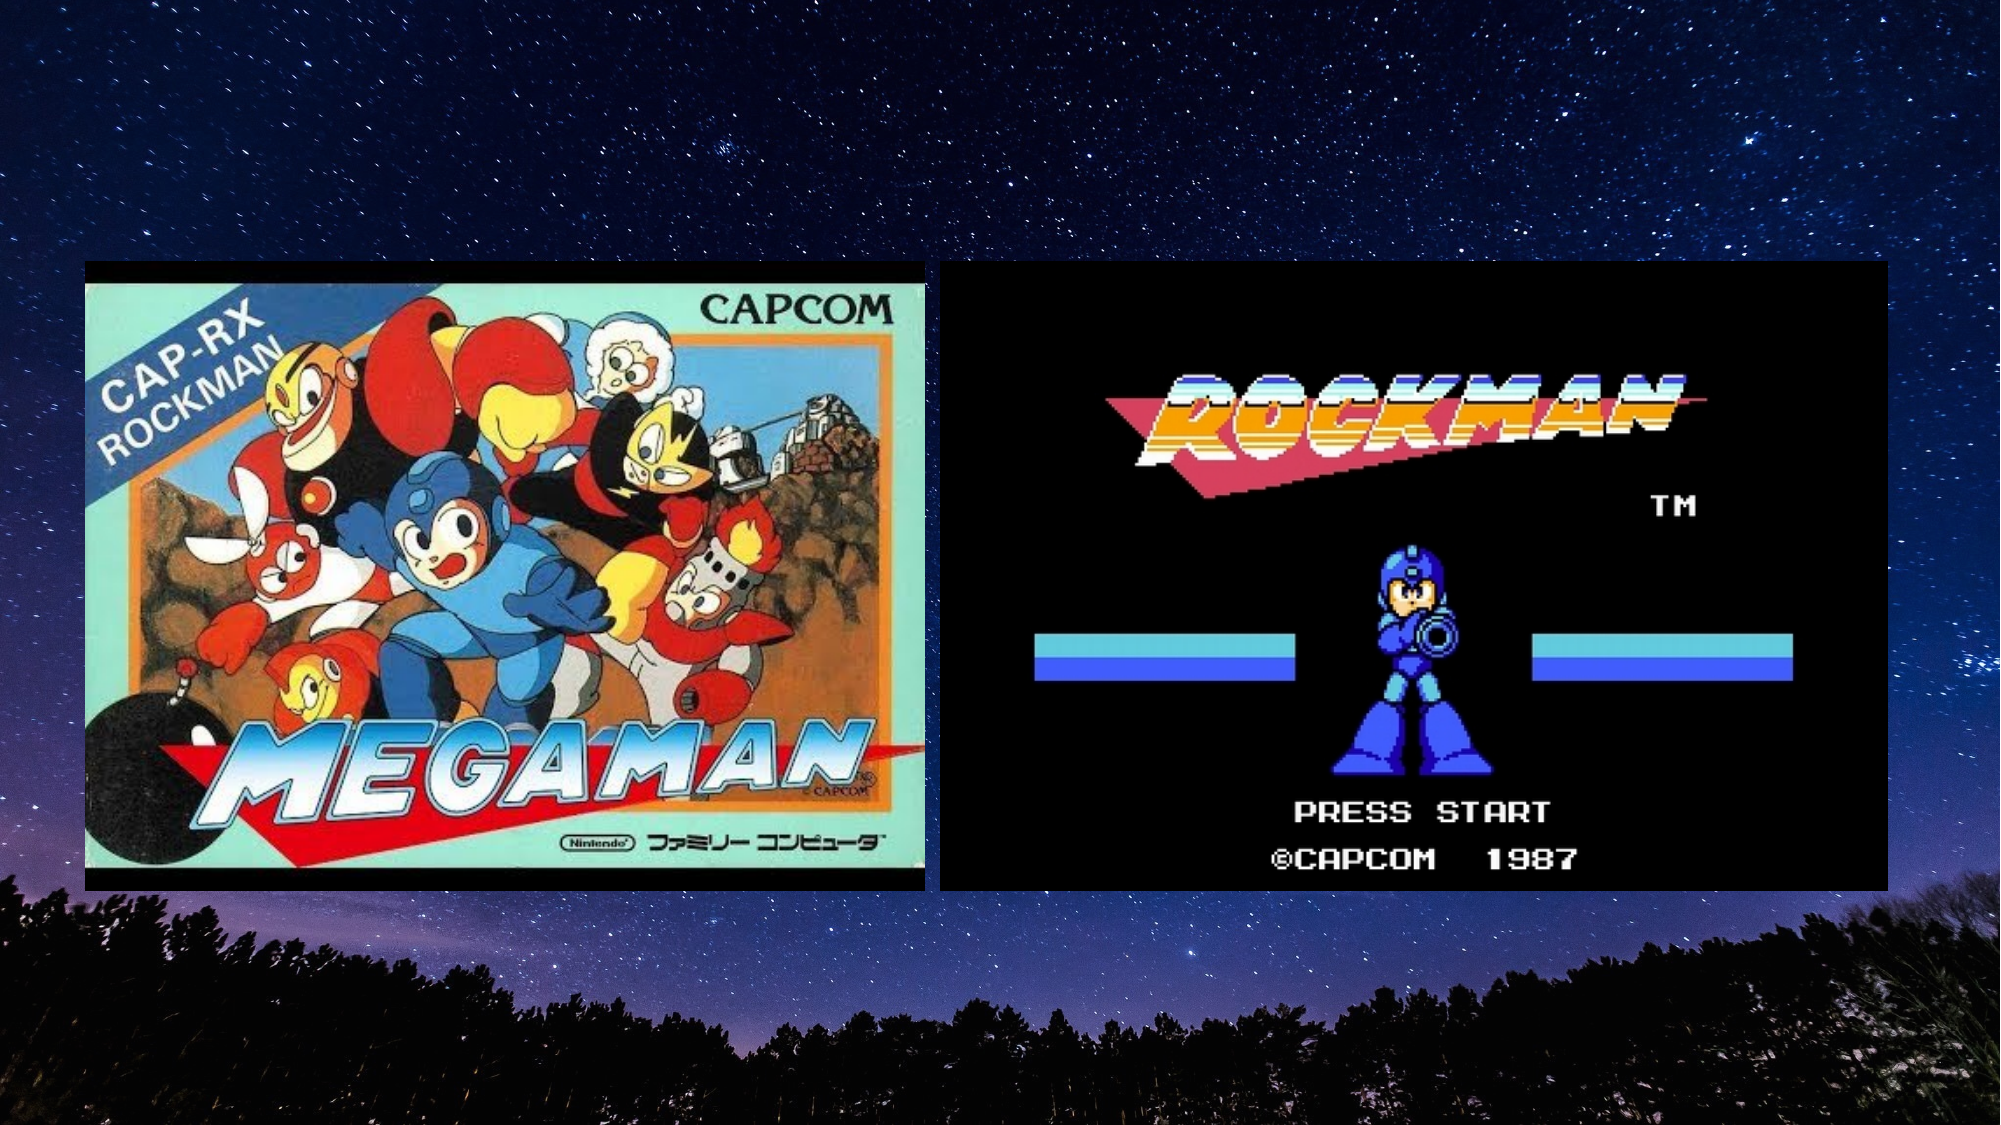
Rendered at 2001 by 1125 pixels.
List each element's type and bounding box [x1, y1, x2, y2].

picture [0, 0, 2000, 1125]
list [940, 261, 1888, 891]
